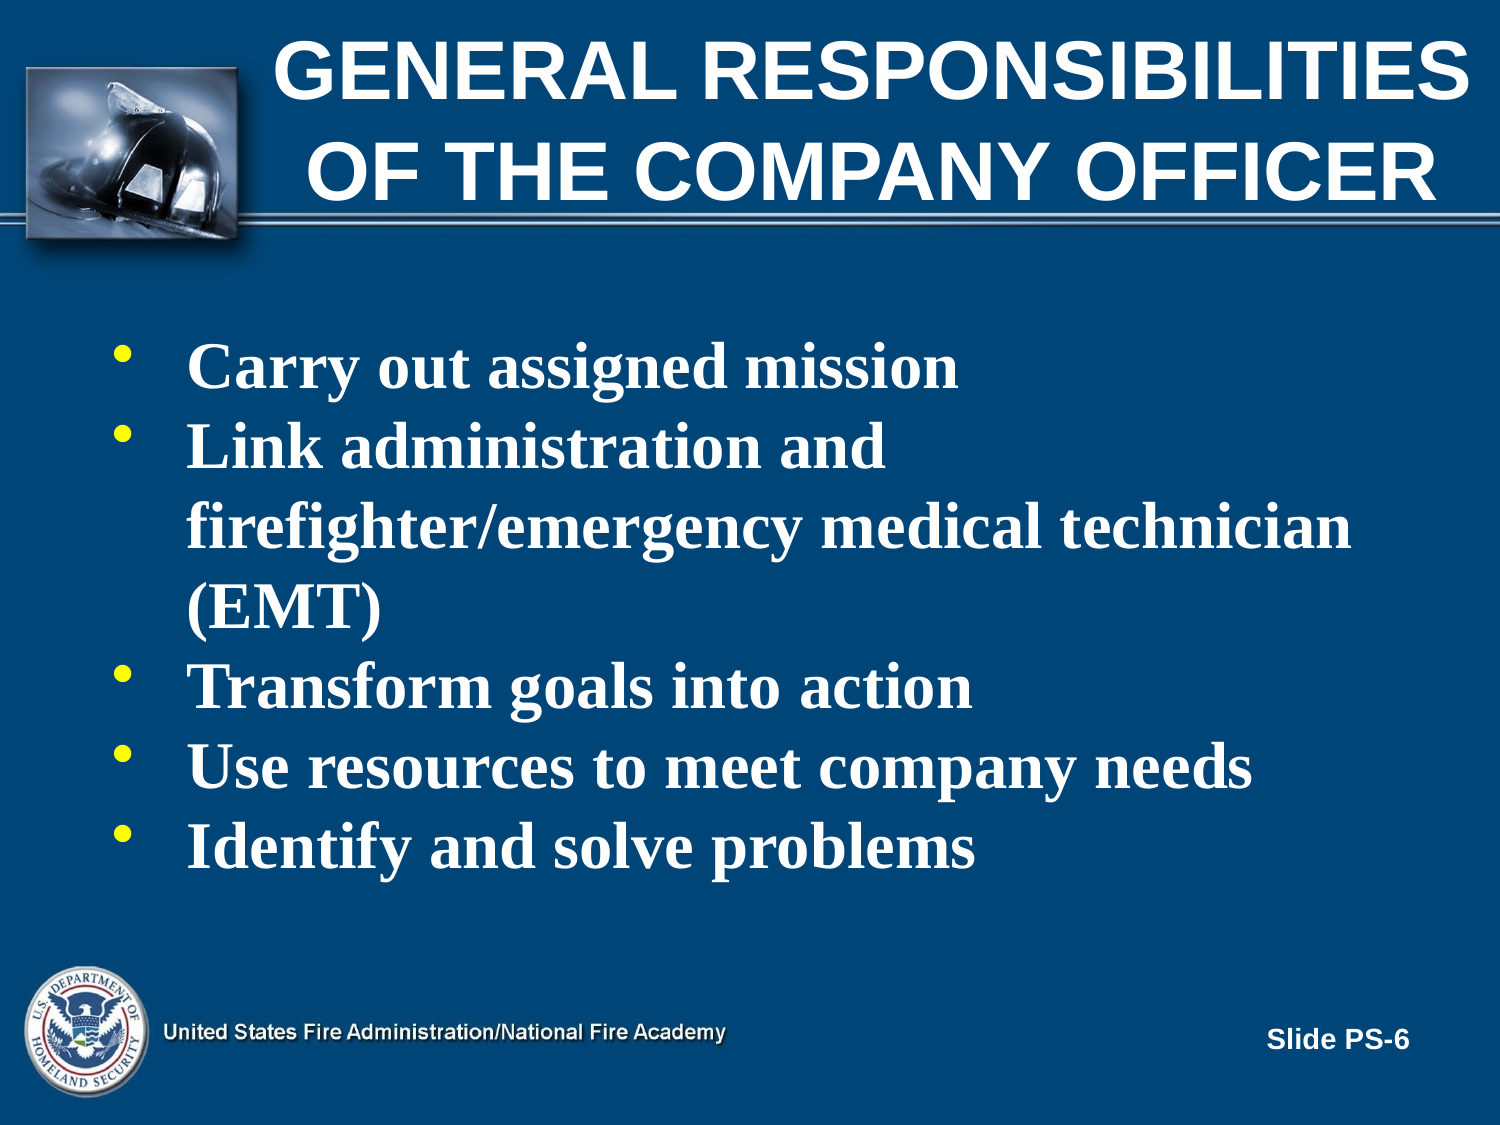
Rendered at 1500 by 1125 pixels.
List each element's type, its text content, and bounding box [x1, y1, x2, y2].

title GENERAL RESPONSIBILITIES OF THE COMPANY OFFICER [247, 22, 1498, 211]
slide_number Slide PS-6 [1074, 1012, 1426, 1091]
picture [0, 0, 1500, 1125]
list Carry out assigned mission Link administration and firefighter/emergency medical technician (EMT) Transform goals into action Use resources to meet company needs Identify and solve problems [96, 314, 1441, 953]
